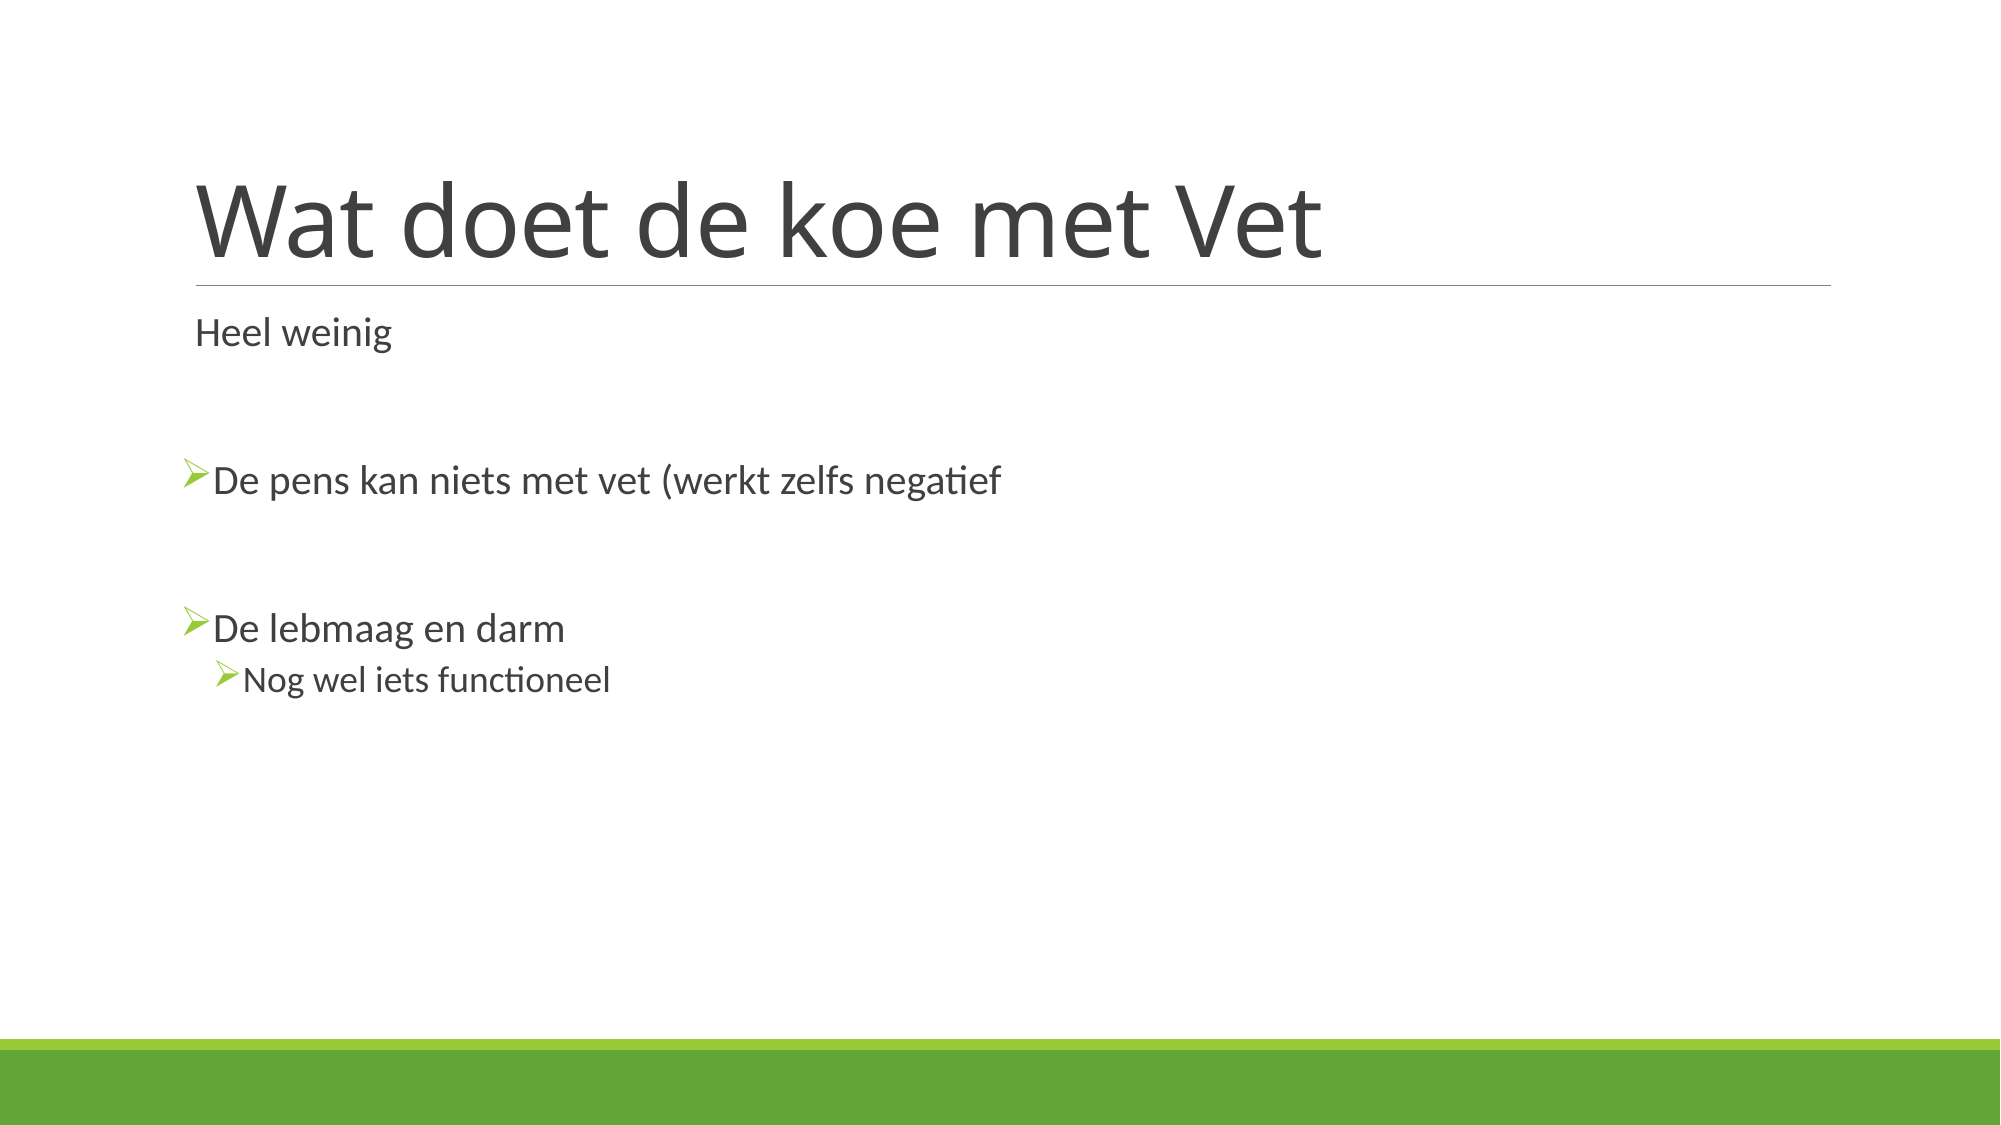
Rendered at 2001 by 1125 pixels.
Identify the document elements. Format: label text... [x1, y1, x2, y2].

list Heel weinig De pens kan niets met vet (werkt zelfs negatief De lebmaag en darm Nog wel iets functioneel [180, 302, 1830, 963]
title Wat doet de koe met Vet [180, 47, 1830, 285]
